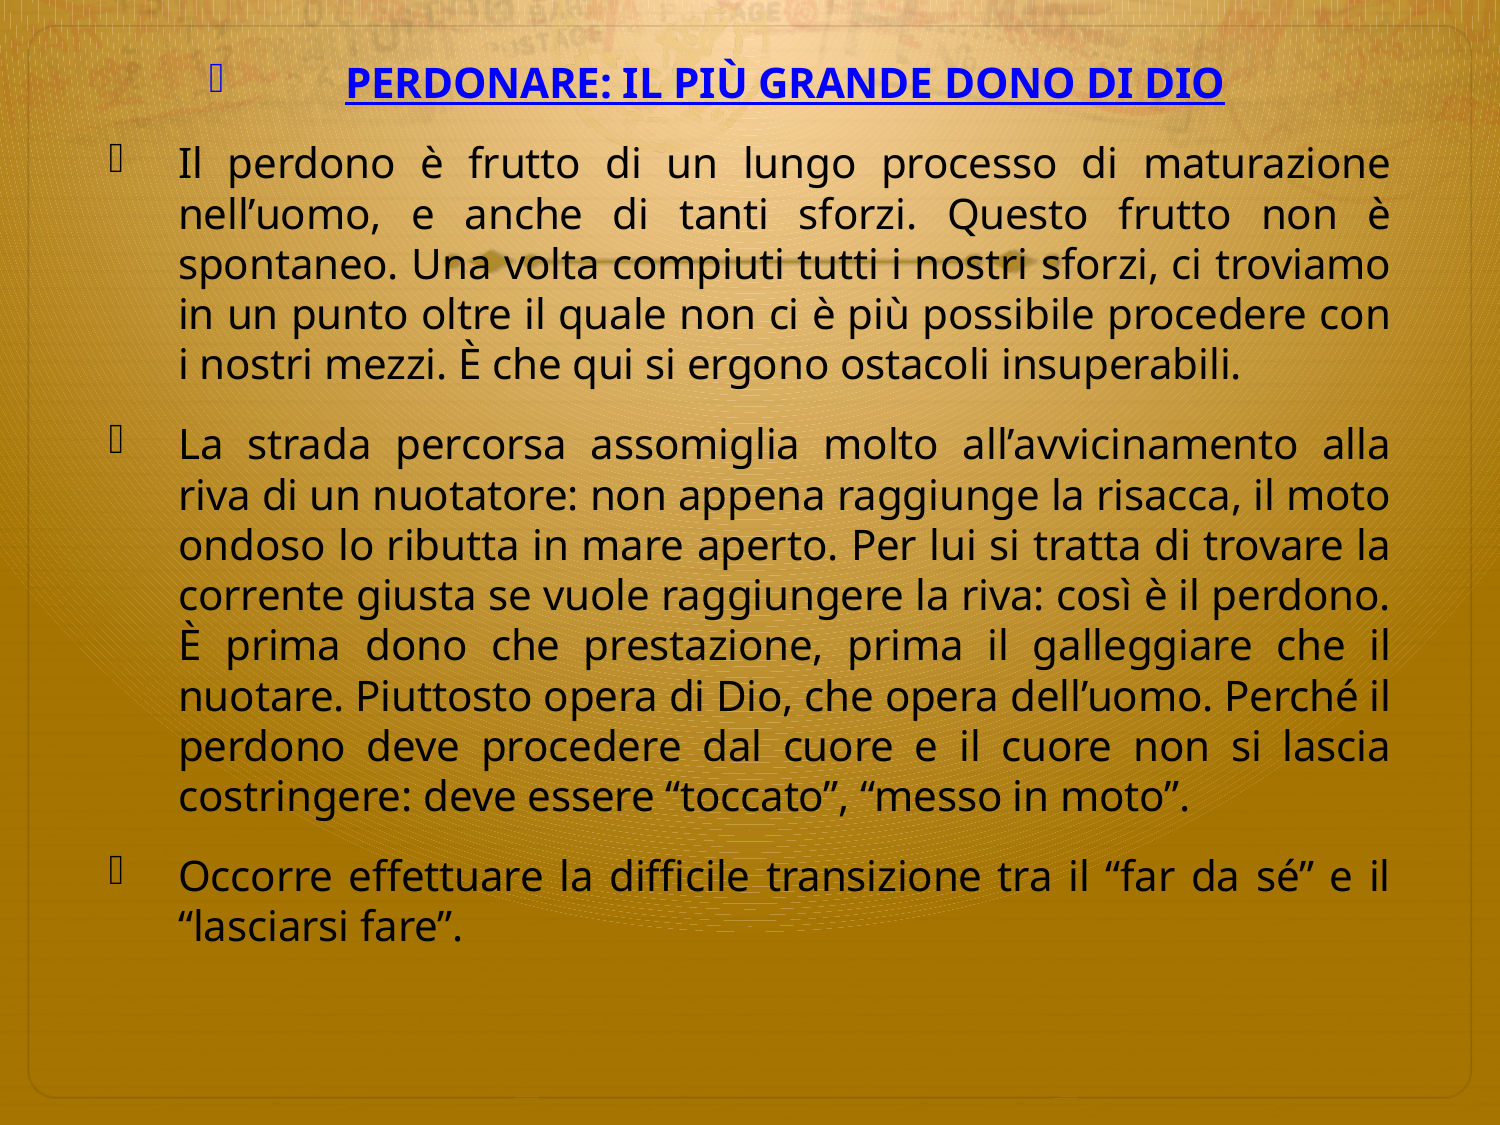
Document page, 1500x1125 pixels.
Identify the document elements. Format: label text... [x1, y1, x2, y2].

list Perdonare: il più Grande Dono di Dio Il perdono è frutto di un lungo processo di maturazione nell’uomo, e anche di tanti sforzi. Questo frutto non è spontaneo. Una volta compiuti tutti i nostri sforzi, ci troviamo in un punto oltre il quale non ci è più possibile procedere con i nostri mezzi. È che qui si ergono ostacoli insuperabili. La strada percorsa assomiglia molto all’avvicinamento alla riva di un nuotatore: non appena raggiunge la risacca, il moto ondoso lo ributta in mare aperto. Per lui si tratta di trovare la corrente giusta se vuole raggiungere la riva: così è il perdono. È prima dono che prestazione, prima il galleggiare che il nuotare. Piuttosto opera di Dio, che opera dell’uomo. Perché il perdono deve procedere dal cuore e il cuore non si lascia costringere: deve essere “toccato”, “messo in moto”. Occorre effettuare la difficile transizione tra il “far da sé” e il “lasciarsi fare”. [93, 49, 1407, 1071]
picture [0, 0, 1500, 1125]
